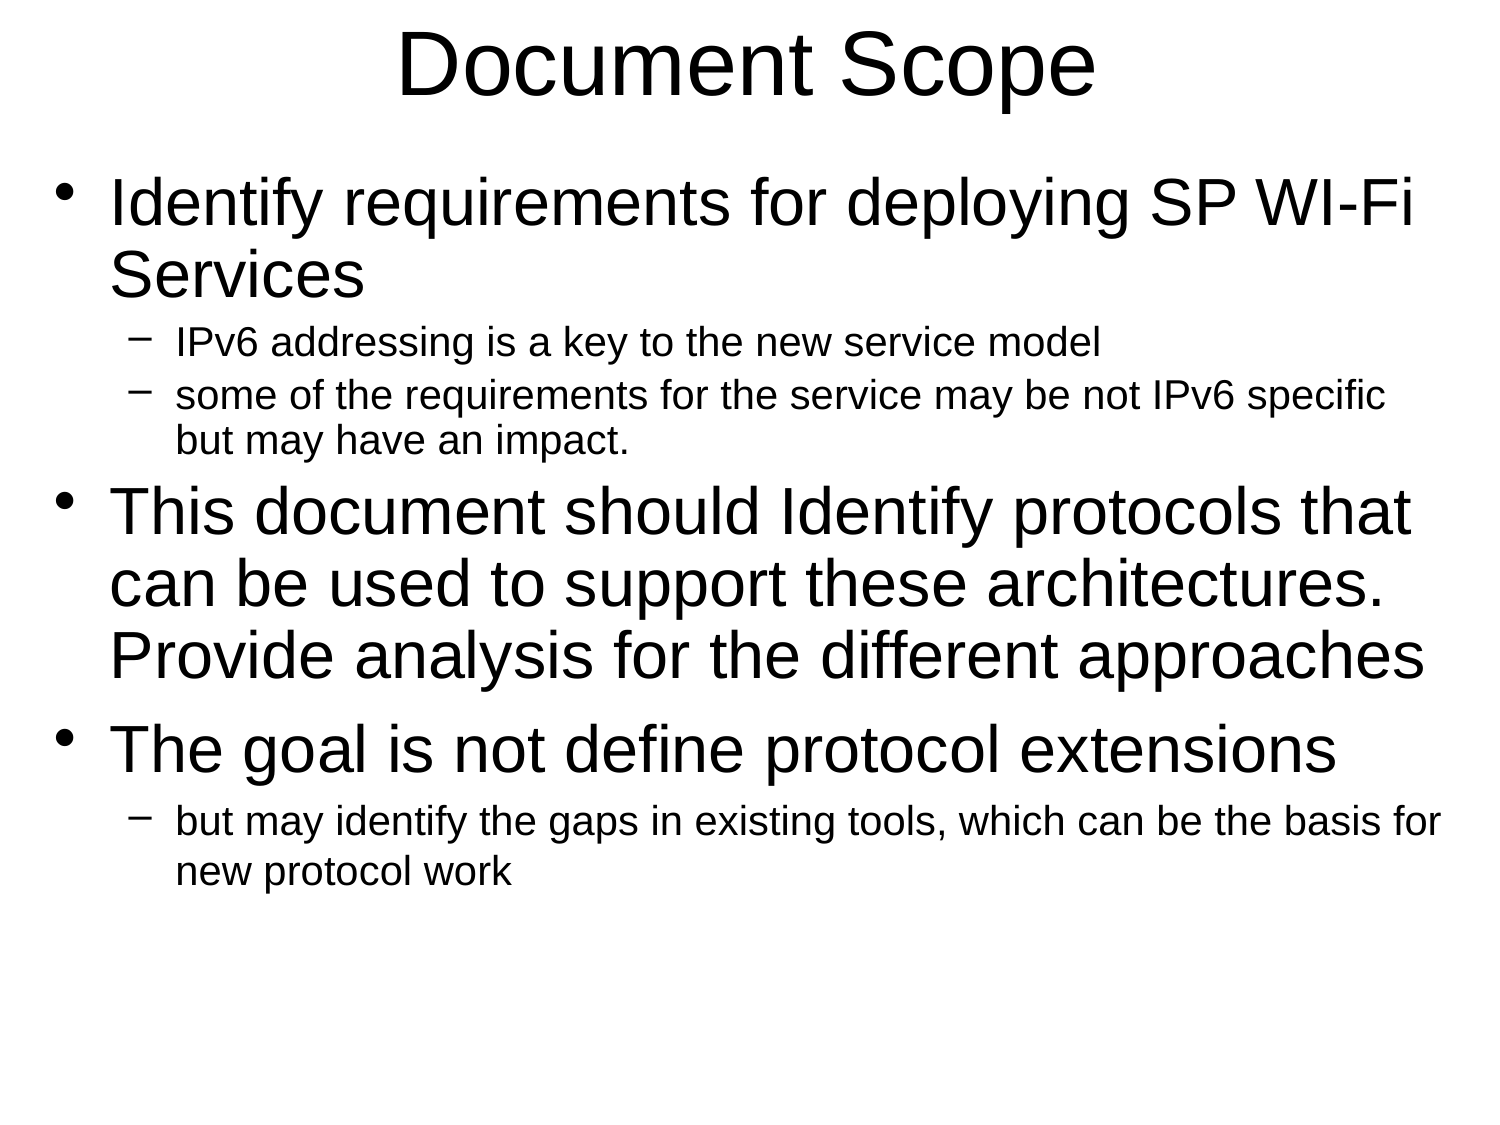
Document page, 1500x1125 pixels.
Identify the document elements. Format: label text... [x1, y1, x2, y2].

title Document Scope [74, 0, 1422, 117]
list Identify requirements for deploying SP WI-Fi Services IPv6 addressing is a key to the new service model some of the requirements for the service may be not IPv6 specific but may have an impact. This document should Identify protocols that can be used to support these architectures. Provide analysis for the different approaches The goal is not define protocol extensions but may identify the gaps in existing tools, which can be the basis for new protocol work [38, 160, 1467, 1065]
